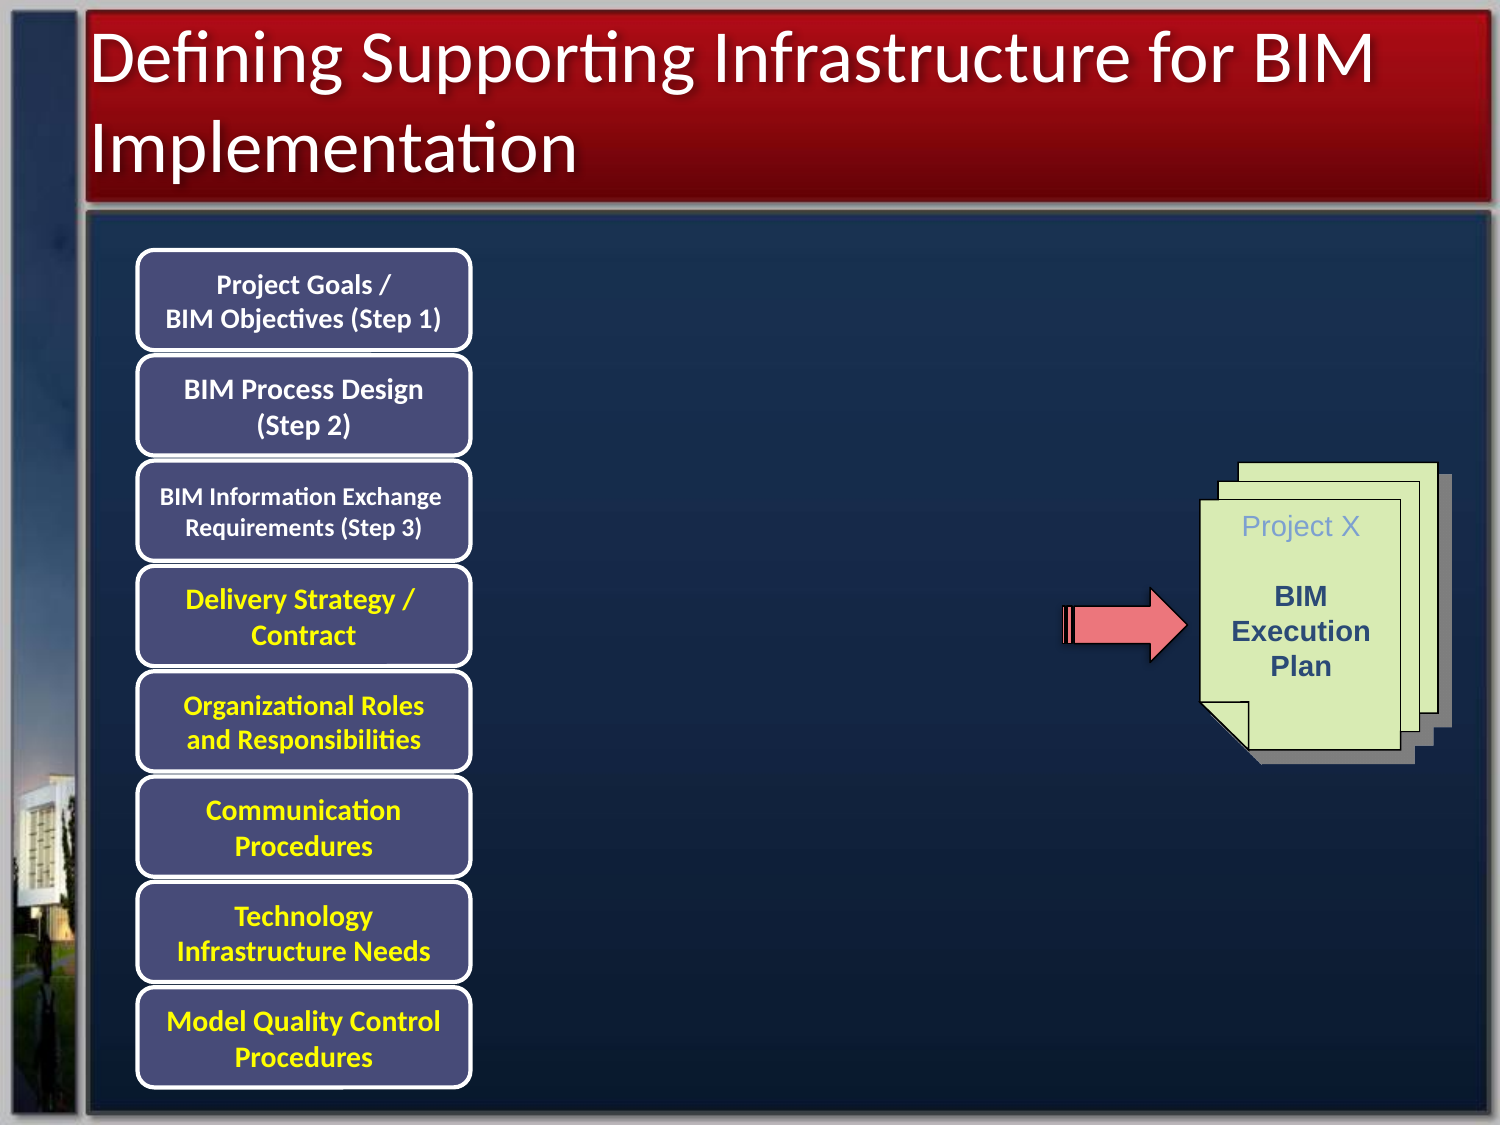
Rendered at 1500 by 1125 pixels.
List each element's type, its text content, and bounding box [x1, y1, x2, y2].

text_box [1066, 586, 1189, 664]
text_box Project X BIM Execution Plan [1194, 499, 1408, 690]
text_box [137, 249, 1063, 1088]
text_box Defining Supporting Infrastructure for BIM Implementation [74, 0, 1500, 195]
picture [0, 0, 1500, 1125]
text_box [1199, 462, 1438, 750]
